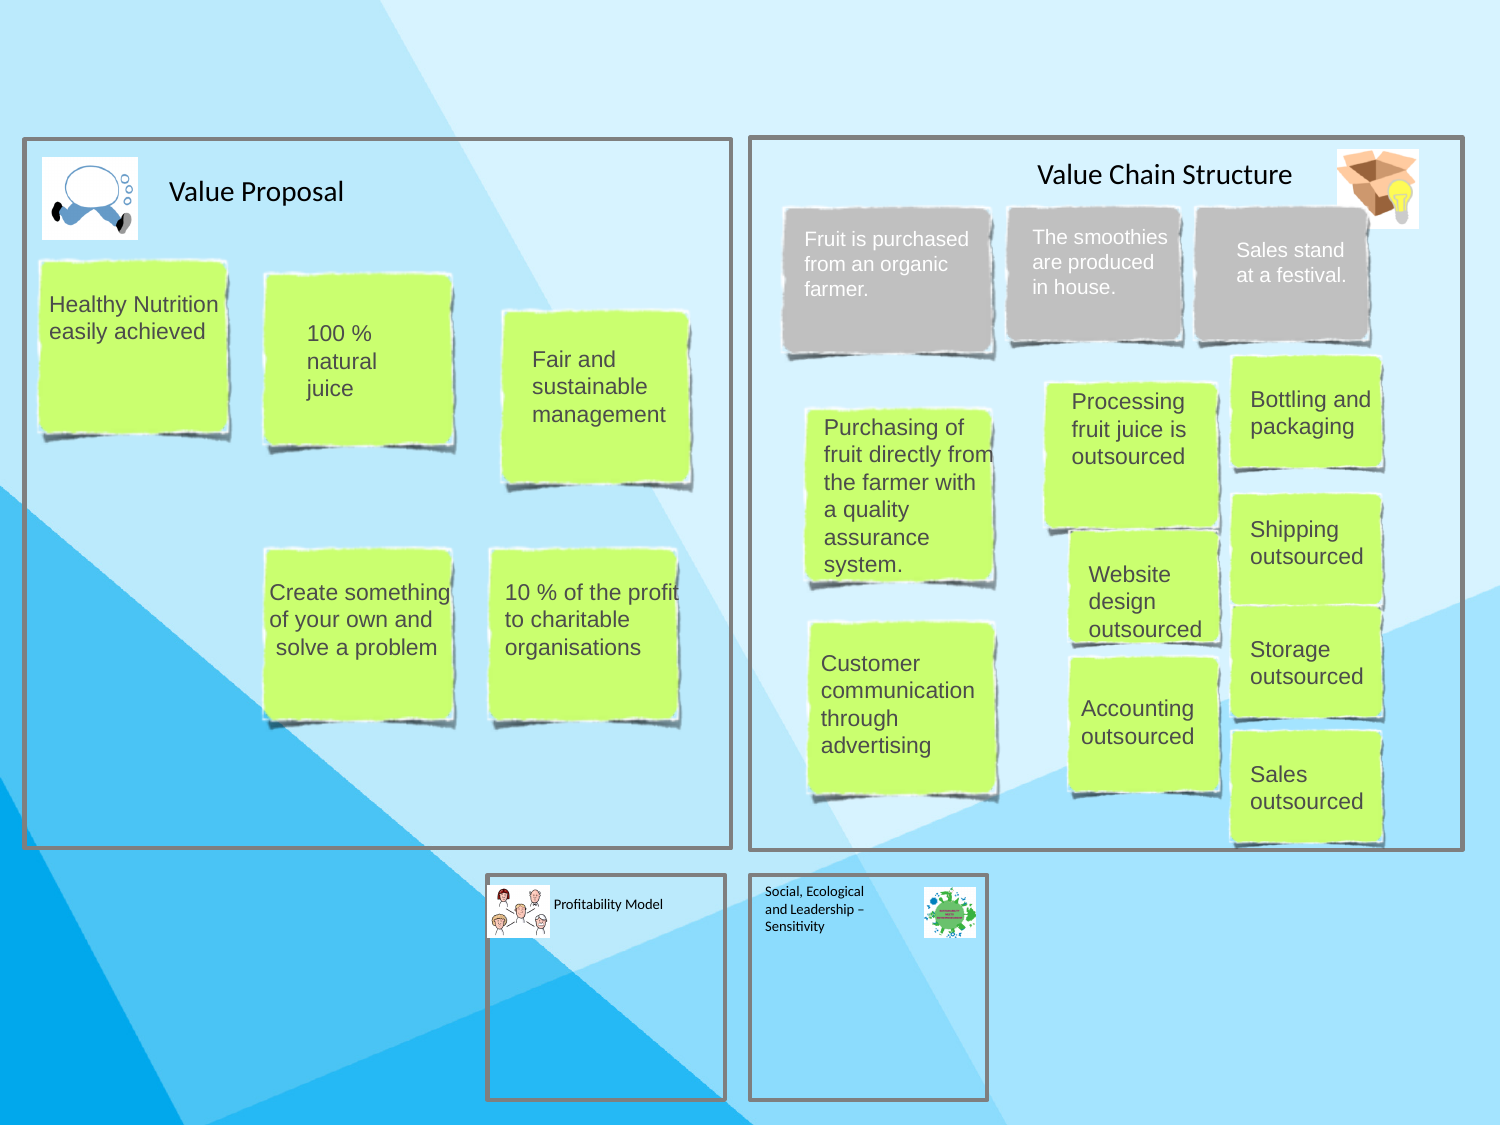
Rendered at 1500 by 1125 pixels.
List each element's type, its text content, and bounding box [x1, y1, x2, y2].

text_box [797, 399, 1001, 593]
text_box Profitability Model [554, 887, 679, 920]
picture [0, 0, 1500, 1125]
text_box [774, 199, 1000, 363]
text_box [487, 874, 725, 1100]
picture [41, 157, 138, 240]
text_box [799, 612, 1003, 806]
text_box [749, 874, 988, 1100]
text_box [750, 137, 1463, 850]
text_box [31, 251, 235, 445]
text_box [1062, 524, 1226, 651]
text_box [1000, 199, 1186, 351]
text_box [1037, 374, 1224, 538]
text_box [1224, 487, 1388, 599]
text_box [1224, 349, 1388, 476]
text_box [256, 264, 460, 458]
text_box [256, 539, 460, 733]
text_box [481, 539, 685, 733]
text_box [24, 139, 731, 849]
text_box Value Proposal [154, 164, 360, 215]
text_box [1062, 658, 1226, 801]
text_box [1224, 724, 1388, 851]
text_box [1187, 199, 1376, 351]
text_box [493, 301, 697, 495]
text_box Value Chain Structure [1022, 147, 1308, 198]
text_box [1229, 599, 1388, 724]
